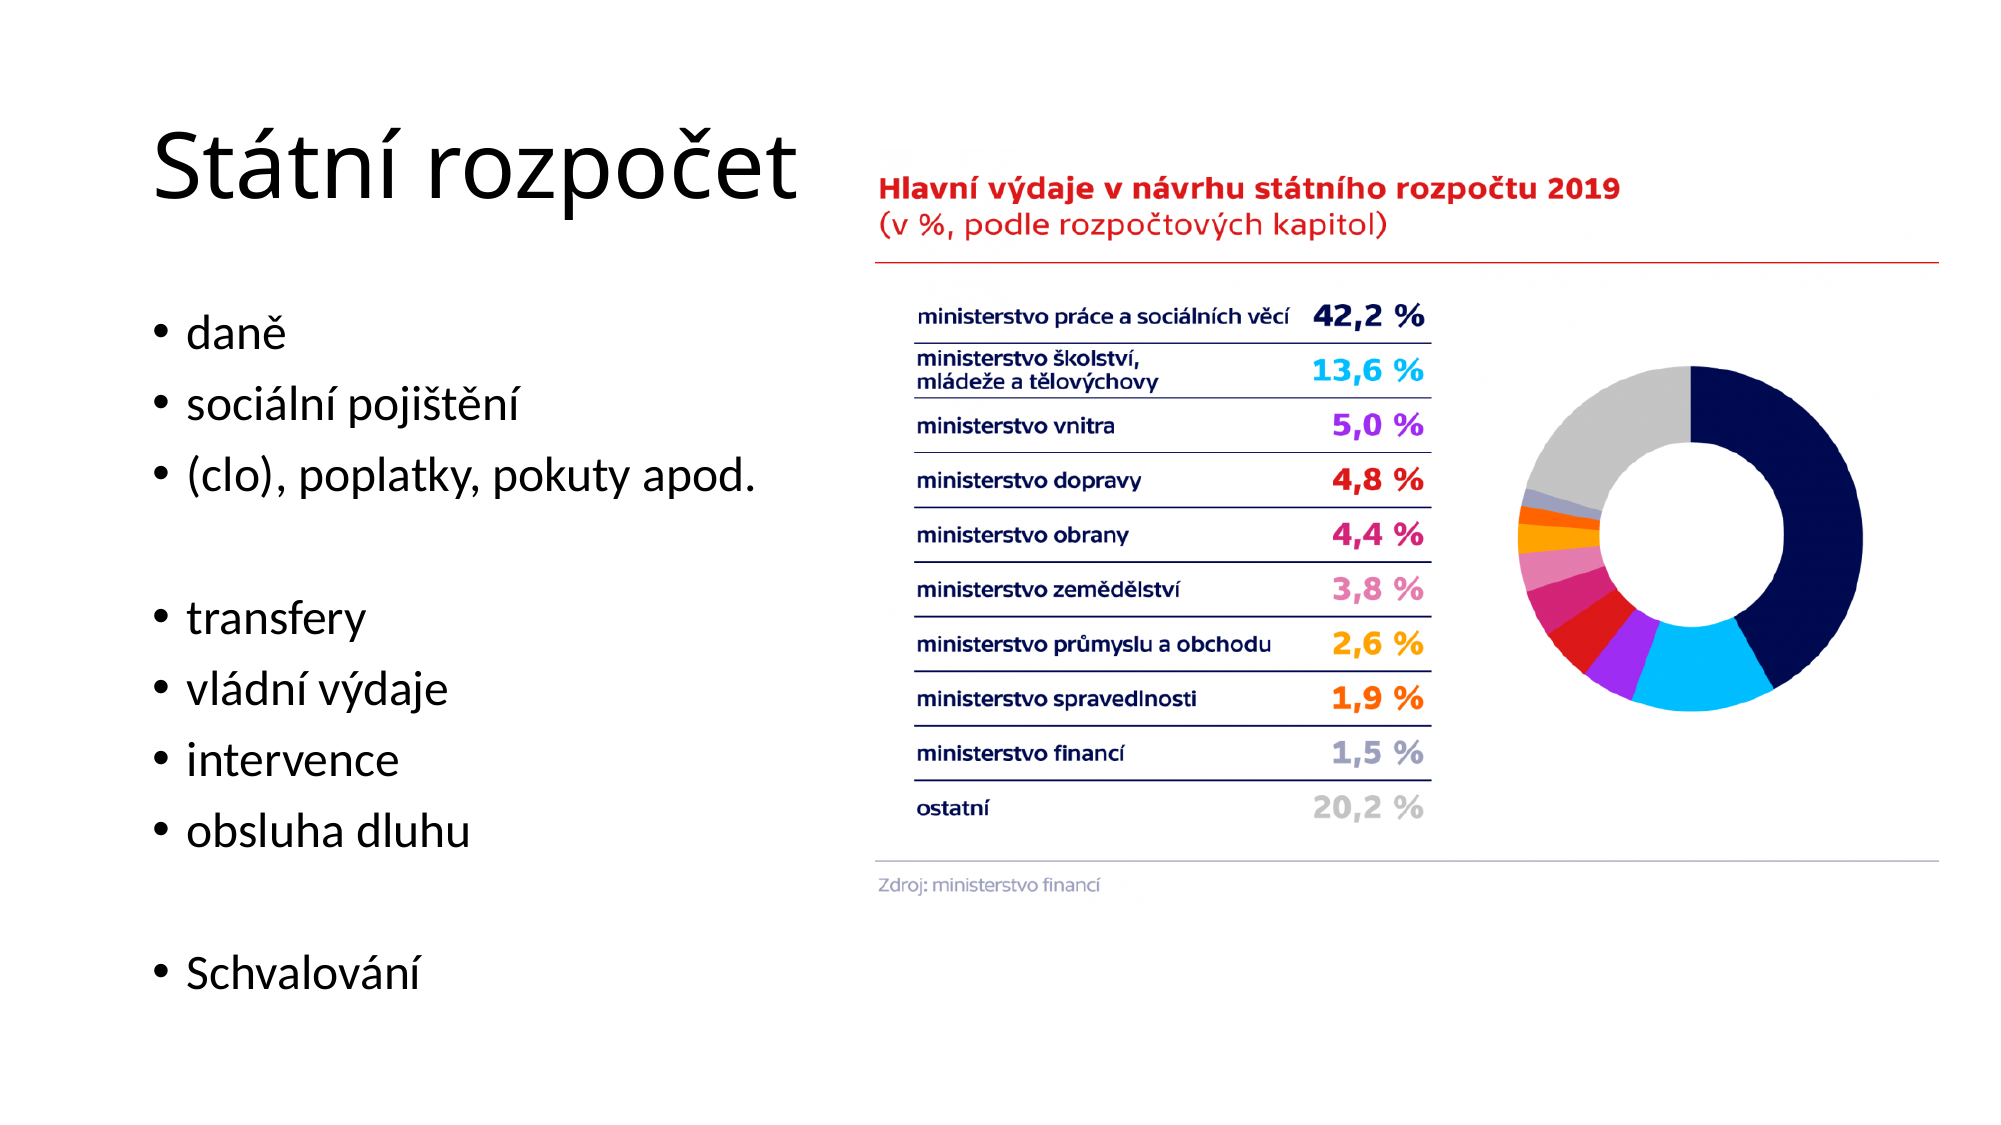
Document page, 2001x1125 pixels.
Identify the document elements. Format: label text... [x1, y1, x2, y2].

list daně sociální pojištění (clo), poplatky, pokuty apod. transfery vládní výdaje intervence obsluha dluhu Schvalování [137, 299, 1863, 1014]
title Státní rozpočet [137, 59, 1863, 278]
picture [875, 148, 1939, 952]
